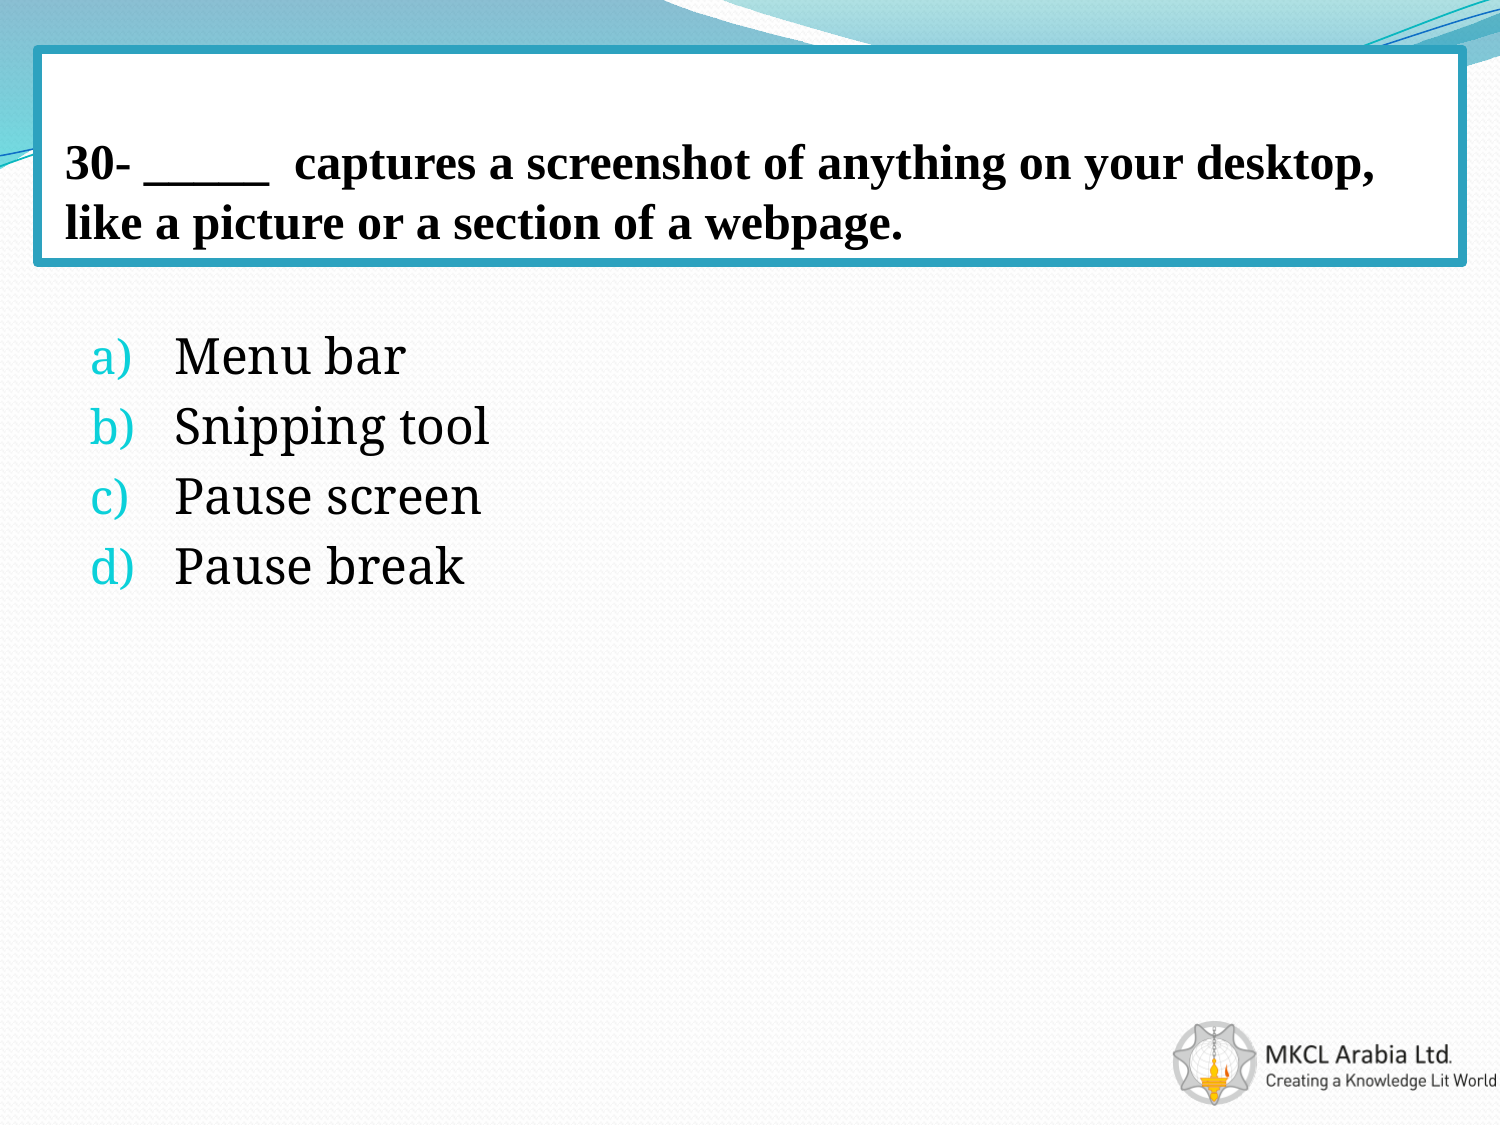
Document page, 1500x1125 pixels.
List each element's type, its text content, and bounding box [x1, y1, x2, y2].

list Menu bar Snipping tool Pause screen Pause break [75, 317, 1425, 1038]
title 30- _____ captures a screenshot of anything on your desktop, like a picture or a section of a webpage. [50, 62, 1400, 250]
picture [1172, 1021, 1496, 1106]
